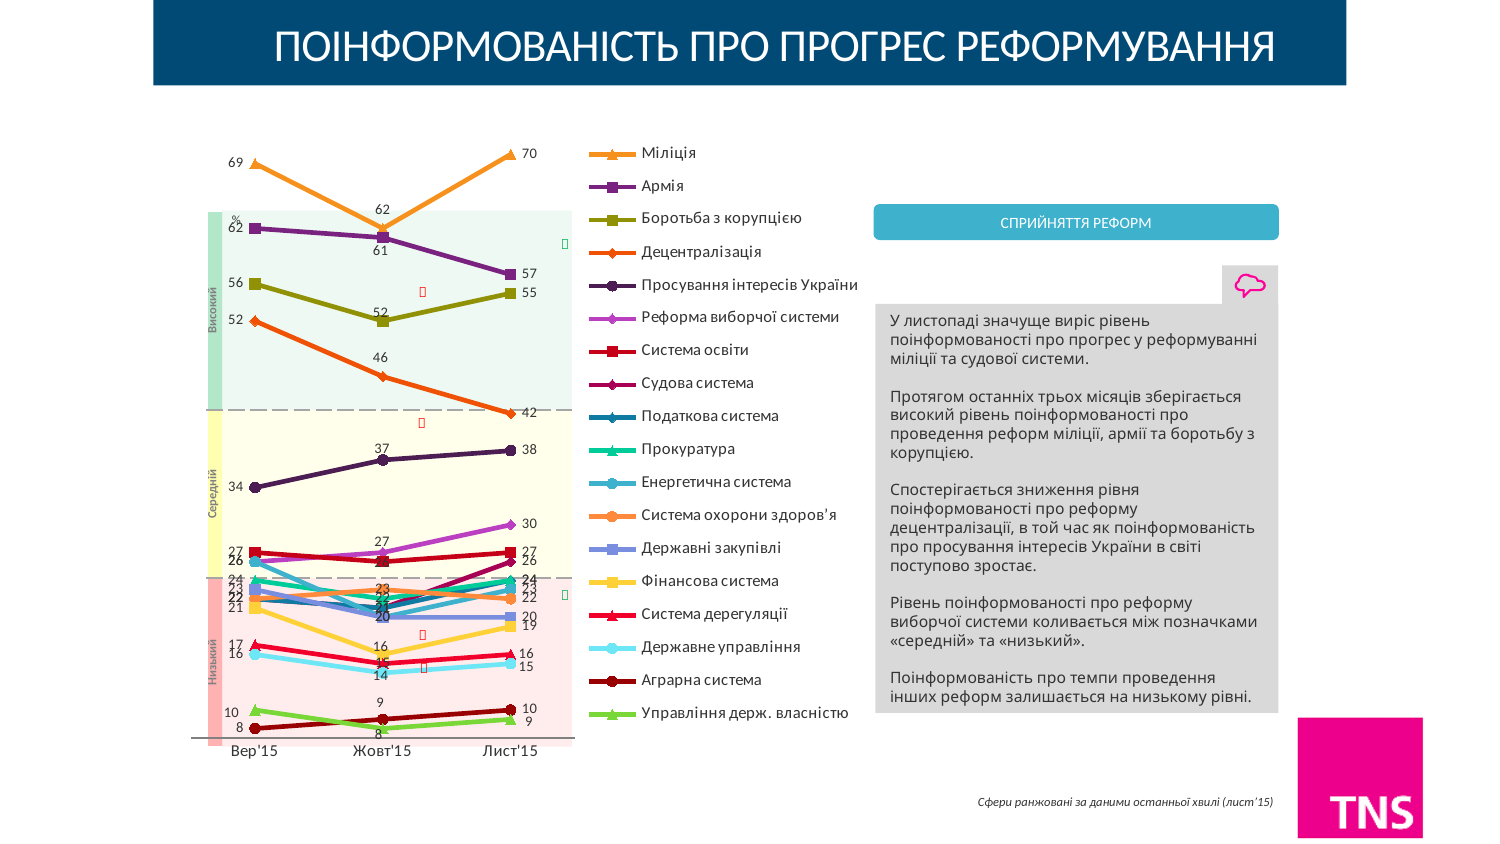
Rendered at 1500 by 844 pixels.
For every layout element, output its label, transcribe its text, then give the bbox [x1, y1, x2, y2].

text_box СПРИЙНЯТТЯ РЕФОРМ [878, 201, 1282, 243]
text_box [1221, 265, 1279, 307]
text_box [153, 0, 1347, 86]
chart [153, 126, 874, 814]
text_box ПОІНФОРМОВАНІСТЬ ПРО ПРОГРЕС РЕФОРМУВАННЯ [258, 8, 1292, 79]
picture [1293, 713, 1428, 843]
text_box Сфери ранжовані за даними останньої хвилі (лист’15) [877, 786, 1287, 817]
text_box У листопаді значуще виріс рівень поінформованості про прогрес у реформуванні міліції та судової системи. Протягом останніх трьох місяців зберігається високий рівень поінформованості про проведення реформ міліції, армії та боротьбу з корупцією. Спостерігається зниження рівня поінформованості про реформу децентралізації, в той час як поінформованість про просування інтересів України в світі поступово зростає. Рівень поінформованості про реформу виборчої системи коливається між позначками «середній» та «низький». Поінформованість про темпи проведення інших реформ залишається на низькому рівні. [878, 303, 1279, 713]
